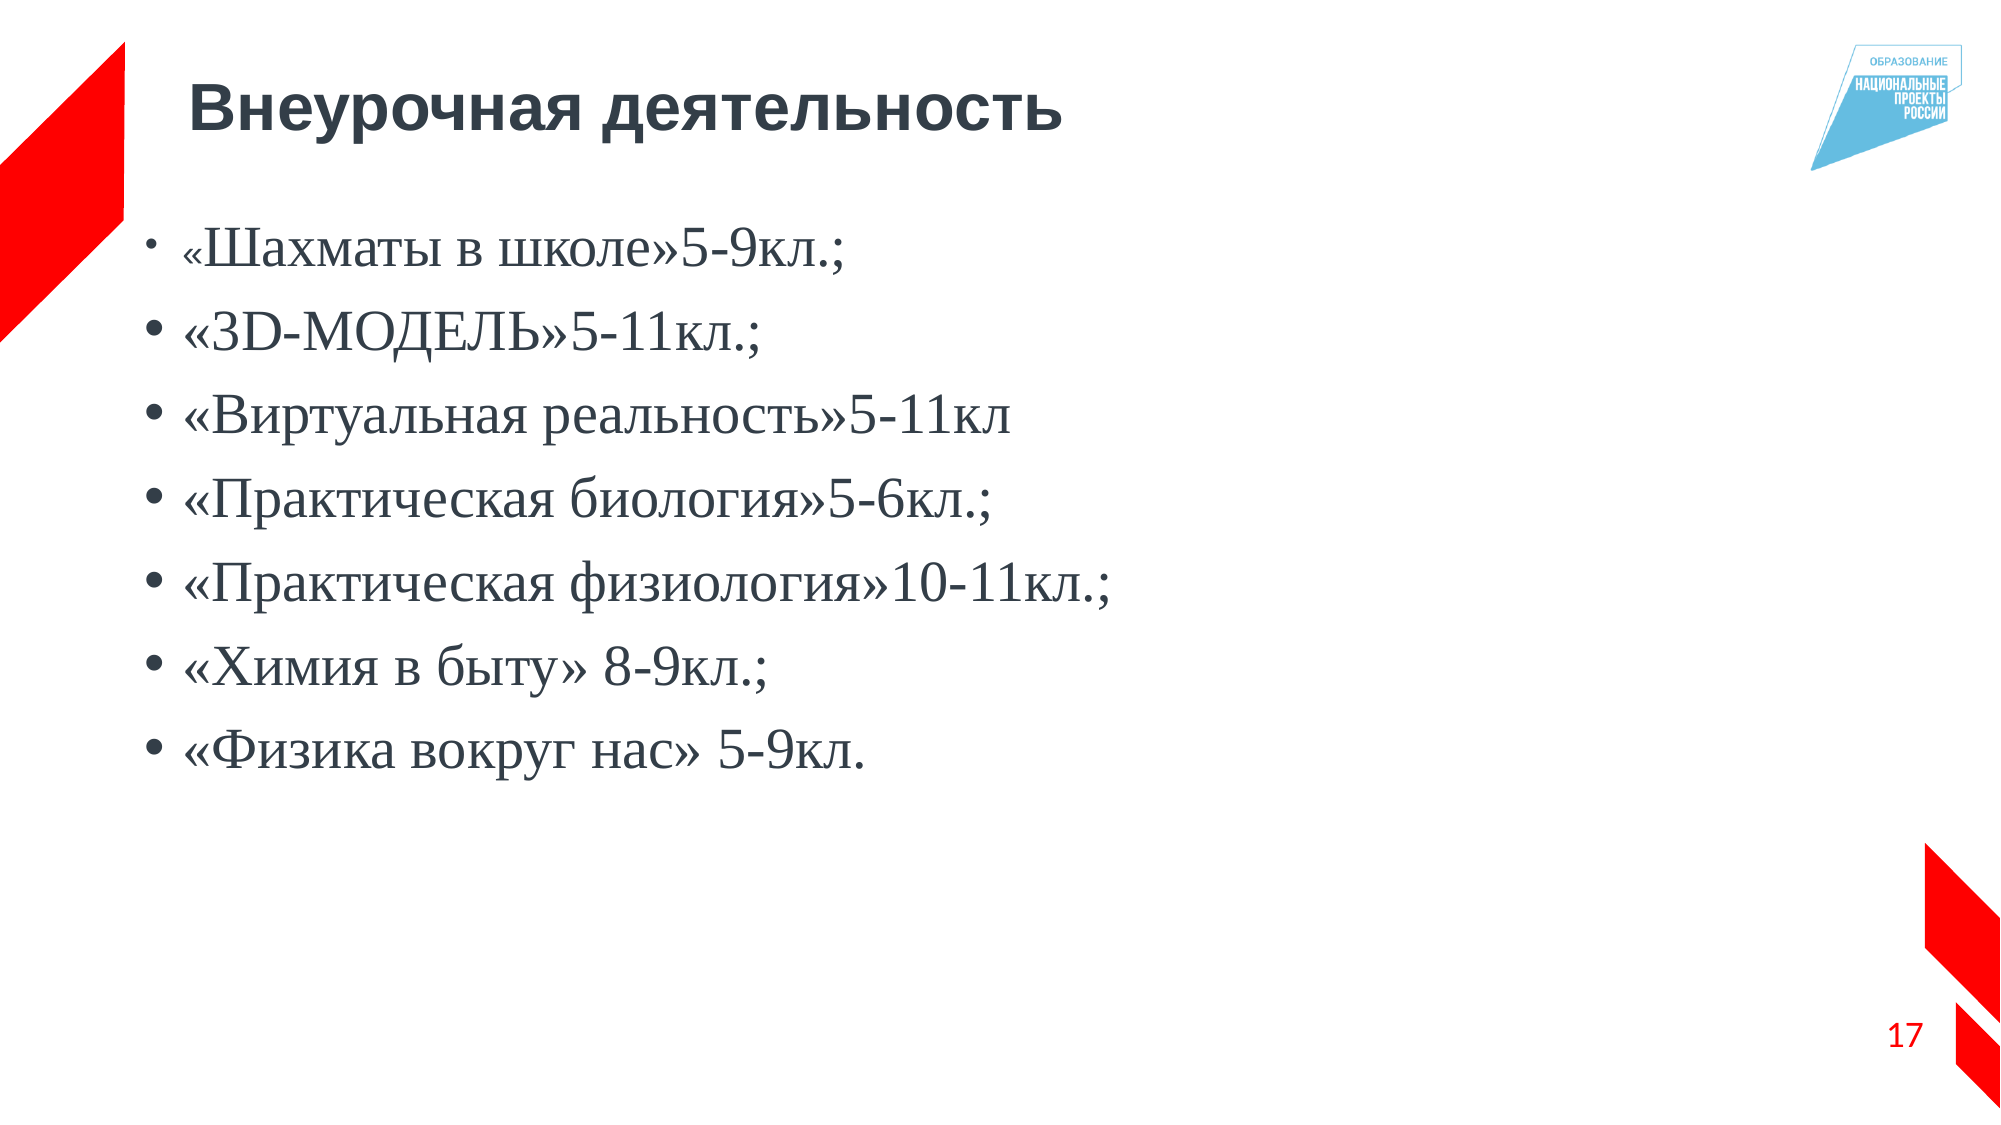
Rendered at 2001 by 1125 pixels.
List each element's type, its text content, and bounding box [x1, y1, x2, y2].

picture [1802, 41, 1963, 175]
title Внеурочная деятельность [180, 59, 1657, 159]
list «Шахматы в школе»5-9кл.; «3D-МОДЕЛЬ»5-11кл.; «Виртуальная реальность»5-11кл «Практическая биология»5-6кл.; «Практическая физиология»10-11кл.; «Химия в быту» 8-9кл.; «Физика вокруг нас» 5-9кл. [136, 207, 1863, 1014]
